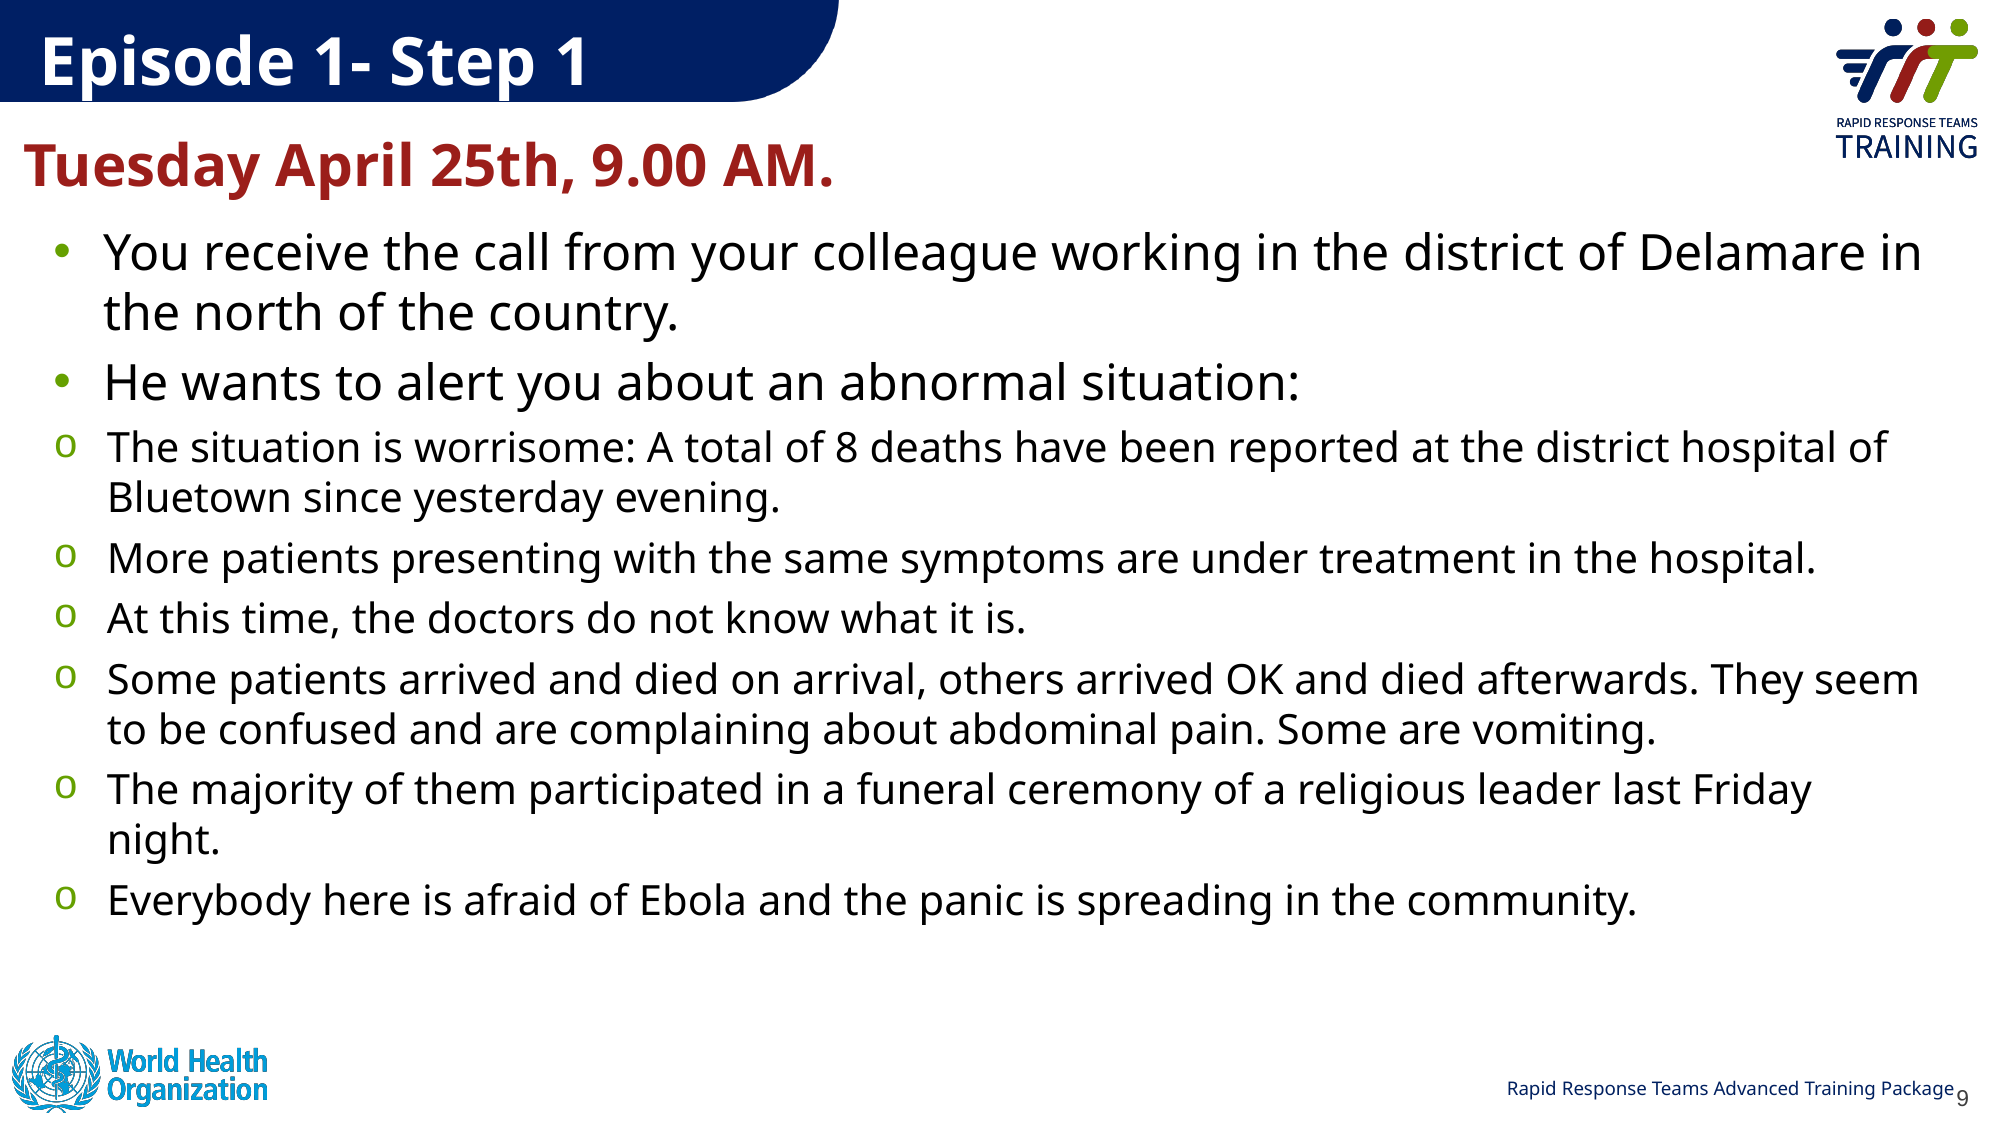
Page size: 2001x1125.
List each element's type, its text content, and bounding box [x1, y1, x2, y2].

picture [1835, 19, 1978, 167]
picture [50, 1108, 62, 1113]
picture [40, 1062, 47, 1070]
picture [59, 1035, 267, 1113]
picture [0, 0, 839, 102]
title Episode 1- Step 1 [36, 6, 901, 133]
picture [22, 1062, 26, 1077]
picture [46, 1056, 54, 1062]
picture [12, 1083, 48, 1113]
picture [34, 1054, 43, 1078]
picture [24, 1054, 36, 1087]
picture [71, 1053, 90, 1091]
picture [12, 1035, 54, 1068]
picture [30, 1083, 37, 1091]
text_box Tuesday April 25th, 9.00 AM. [20, 133, 1242, 200]
text_box You receive the call from your colleague working in the district of Delamare in the north of the country. He wants to alert you about an abnormal situation: The situation is worrisome: A total of 8 deaths have been reported at the district hospital of Bluetown since yesterday evening. More patients presenting with the same symptoms are under treatment in the hospital. At this time, the doctors do not know what it is. Some patients arrived and died on arrival, others arrived OK and died afterwards. They seem to be confused and are complaining about abdominal pain. Some are vomiting. The majority of them participated in a funeral ceremony of a religious leader last Friday night. Everybody here is afraid of Ebola and the panic is spreading in the community. [53, 217, 1930, 989]
picture [36, 1088, 78, 1105]
